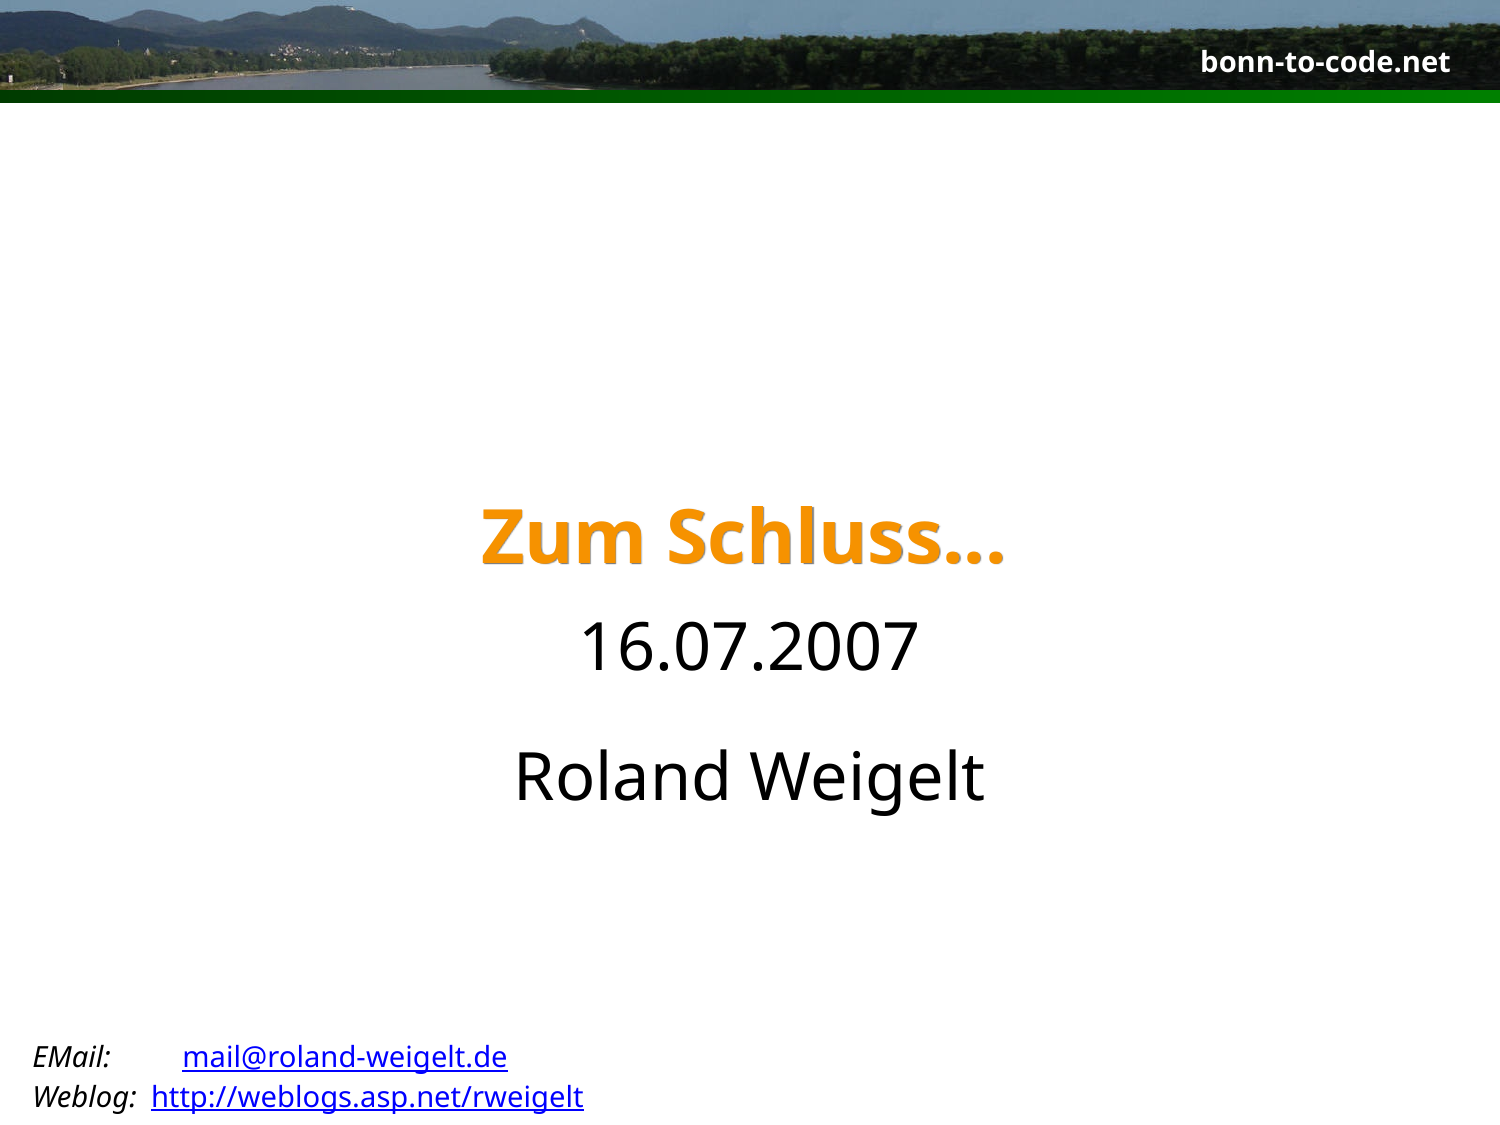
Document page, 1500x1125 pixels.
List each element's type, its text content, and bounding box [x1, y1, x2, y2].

subtitle 16.07.2007 Roland Weigelt [189, 596, 1311, 836]
text_box EMail: mail@roland-weigelt.de Weblog: http://weblogs.asp.net/rweigelt [17, 976, 1477, 1125]
picture [0, 0, 1500, 90]
title Zum Schluss... [29, 351, 1460, 587]
